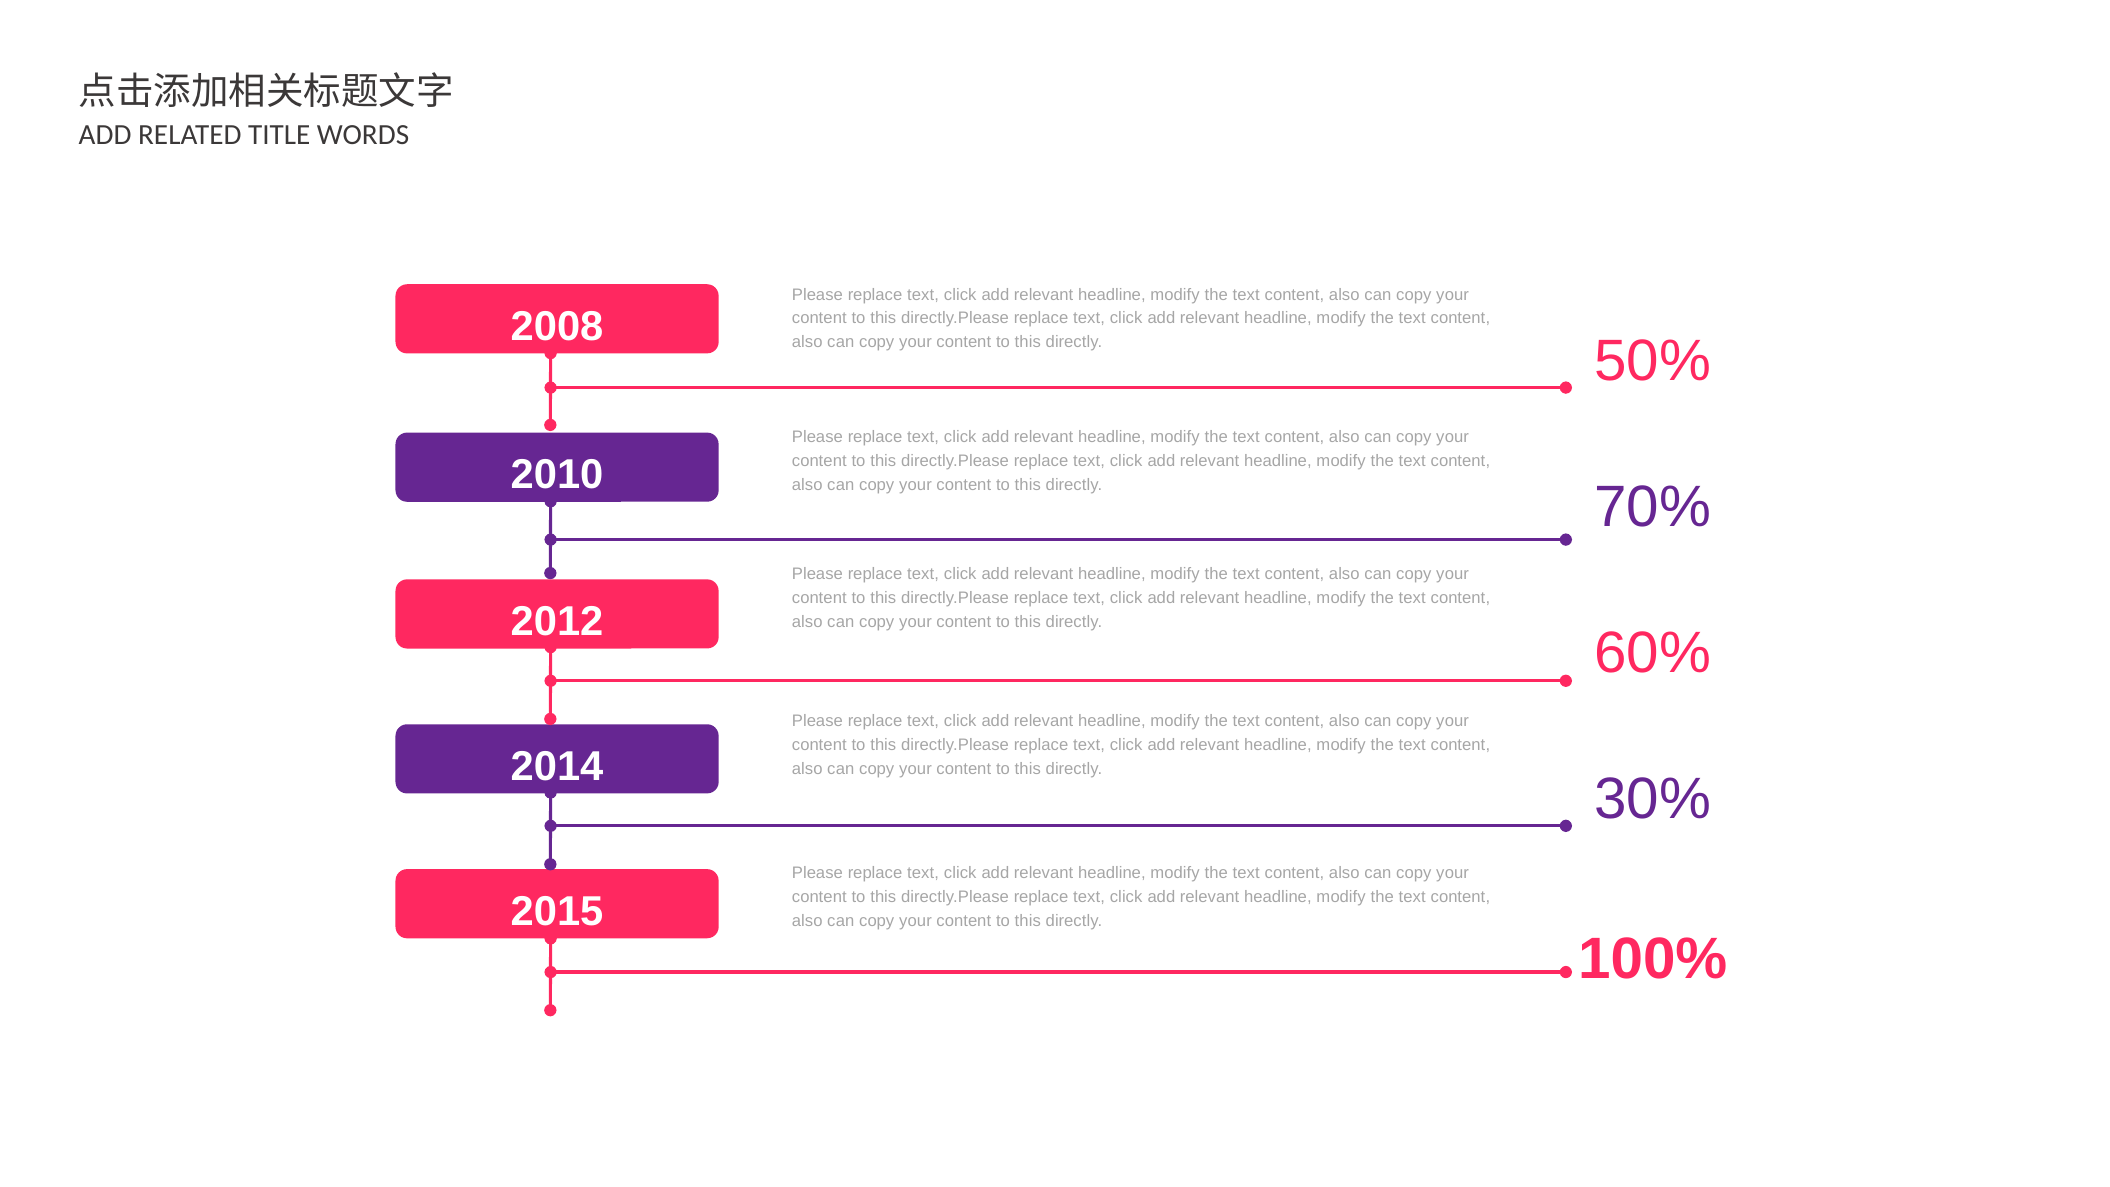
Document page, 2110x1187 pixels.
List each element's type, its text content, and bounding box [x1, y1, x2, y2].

text_box 100% [1578, 897, 1728, 985]
text_box 60% [1595, 606, 1710, 693]
text_box 2012 [394, 578, 720, 650]
text_box Please replace text, click add relevant headline, modify the text content, also can copy your content to this directly.Please replace text, click add relevant headline, modify the text content, also can copy your content to this directly. [791, 559, 1525, 632]
text_box 30% [1595, 752, 1710, 839]
text_box 50% [1595, 314, 1710, 401]
text_box ADD RELATED TITLE WORDS [62, 107, 426, 159]
text_box Please replace text, click add relevant headline, modify the text content, also can copy your content to this directly.Please replace text, click add relevant headline, modify the text content, also can copy your content to this directly. [791, 706, 1525, 779]
text_box 70% [1595, 460, 1710, 547]
text_box 点击添加相关标题文字 [62, 59, 470, 121]
text_box 2008 [394, 283, 720, 355]
text_box 2014 [394, 723, 720, 795]
text_box Please replace text, click add relevant headline, modify the text content, also can copy your content to this directly.Please replace text, click add relevant headline, modify the text content, also can copy your content to this directly. [791, 422, 1525, 494]
text_box 2010 [394, 431, 720, 503]
text_box Please replace text, click add relevant headline, modify the text content, also can copy your content to this directly.Please replace text, click add relevant headline, modify the text content, also can copy your content to this directly. [791, 858, 1525, 930]
text_box 2015 [394, 868, 720, 940]
text_box Please replace text, click add relevant headline, modify the text content, also can copy your content to this directly.Please replace text, click add relevant headline, modify the text content, also can copy your content to this directly. [791, 279, 1525, 352]
